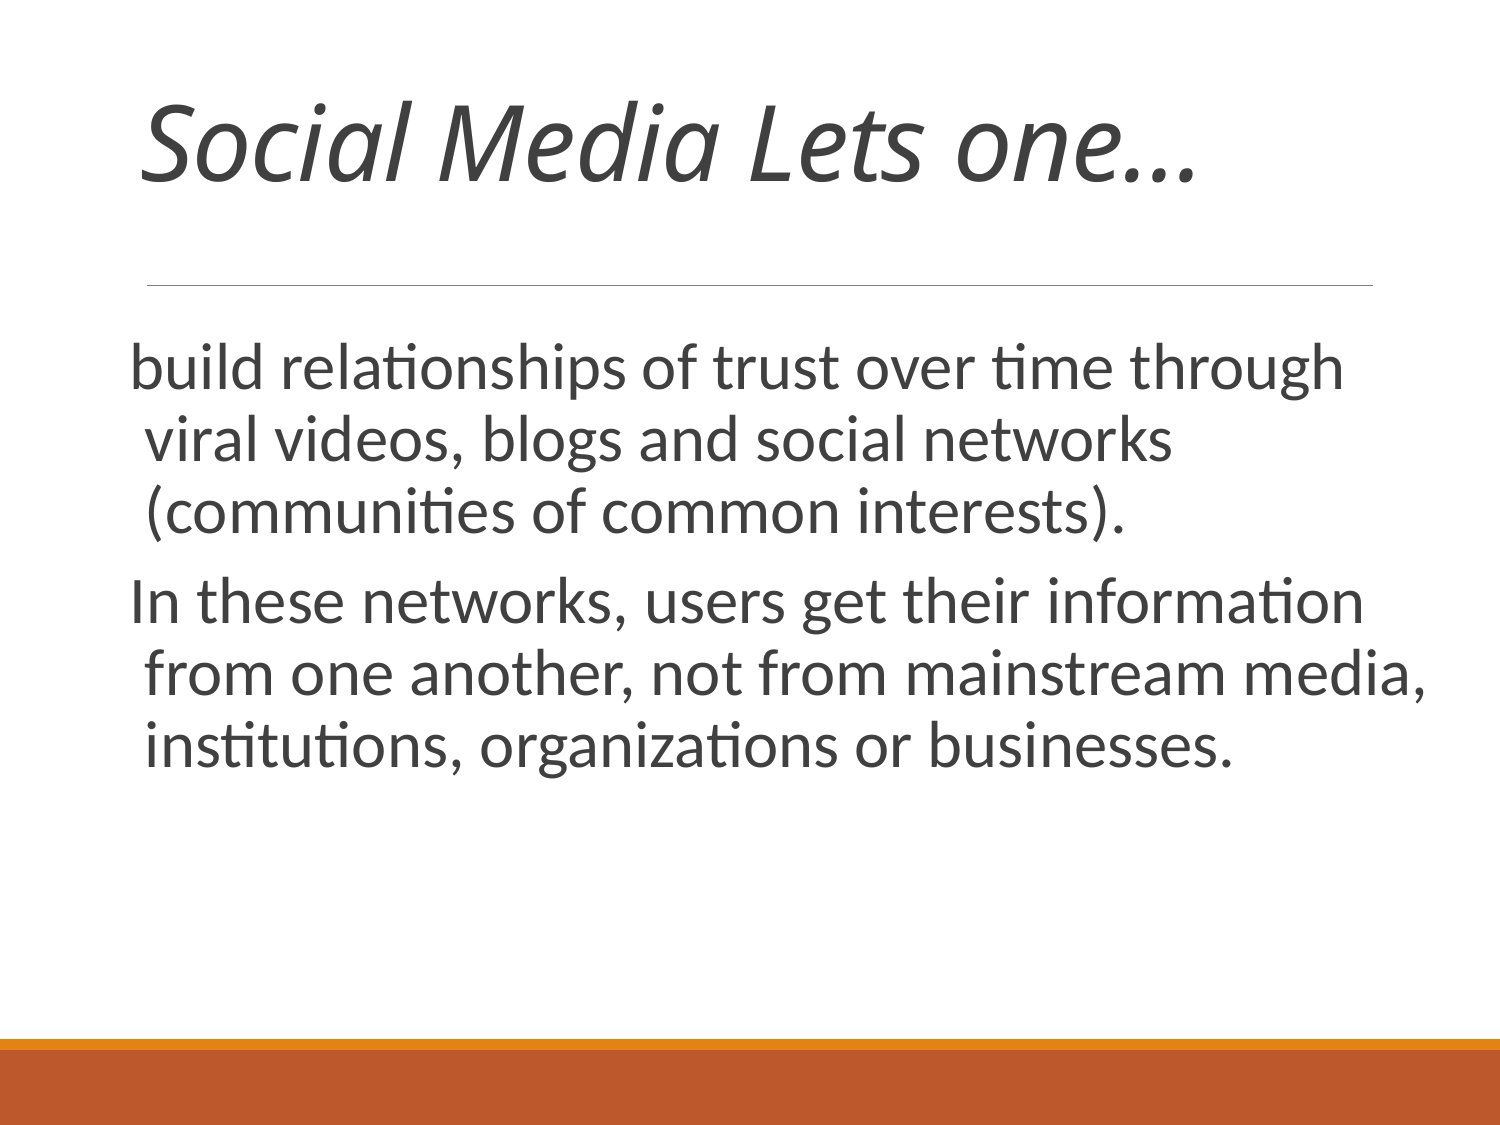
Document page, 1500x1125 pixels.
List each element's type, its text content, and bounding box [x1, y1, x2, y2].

list build relationships of trust over time through viral videos, blogs and social networks (communities of common interests). In these networks, users get their information from one another, not from mainstream media, institutions, organizations or businesses. [24, 324, 1438, 1045]
title Social Media Lets one… [125, 75, 1238, 324]
